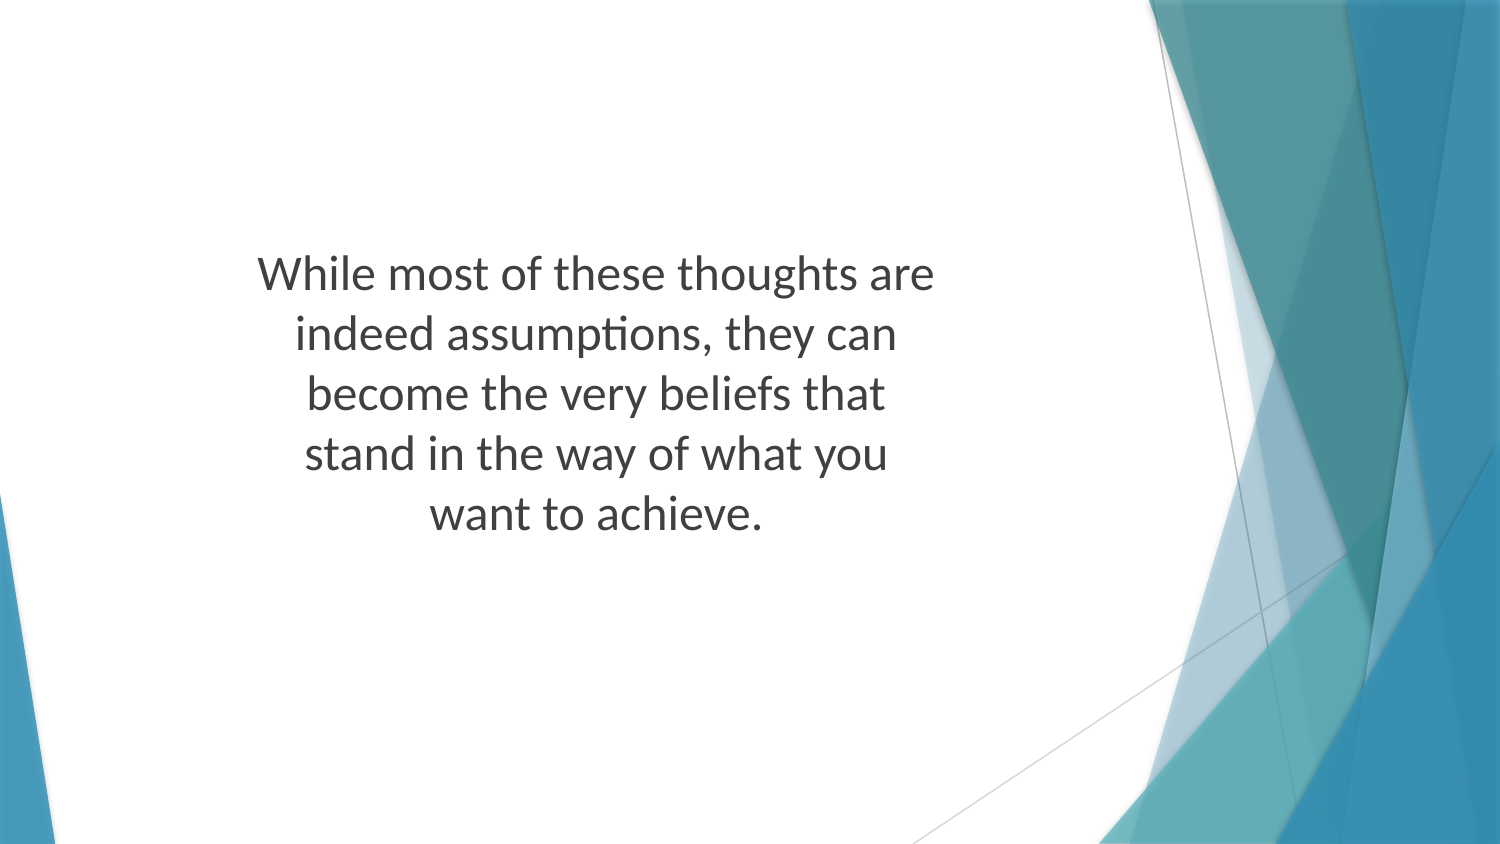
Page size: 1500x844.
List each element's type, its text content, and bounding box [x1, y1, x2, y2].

list While most of these thoughts are indeed assumptions, they can become the very beliefs that stand in the way of what you want to achieve. [242, 232, 951, 588]
